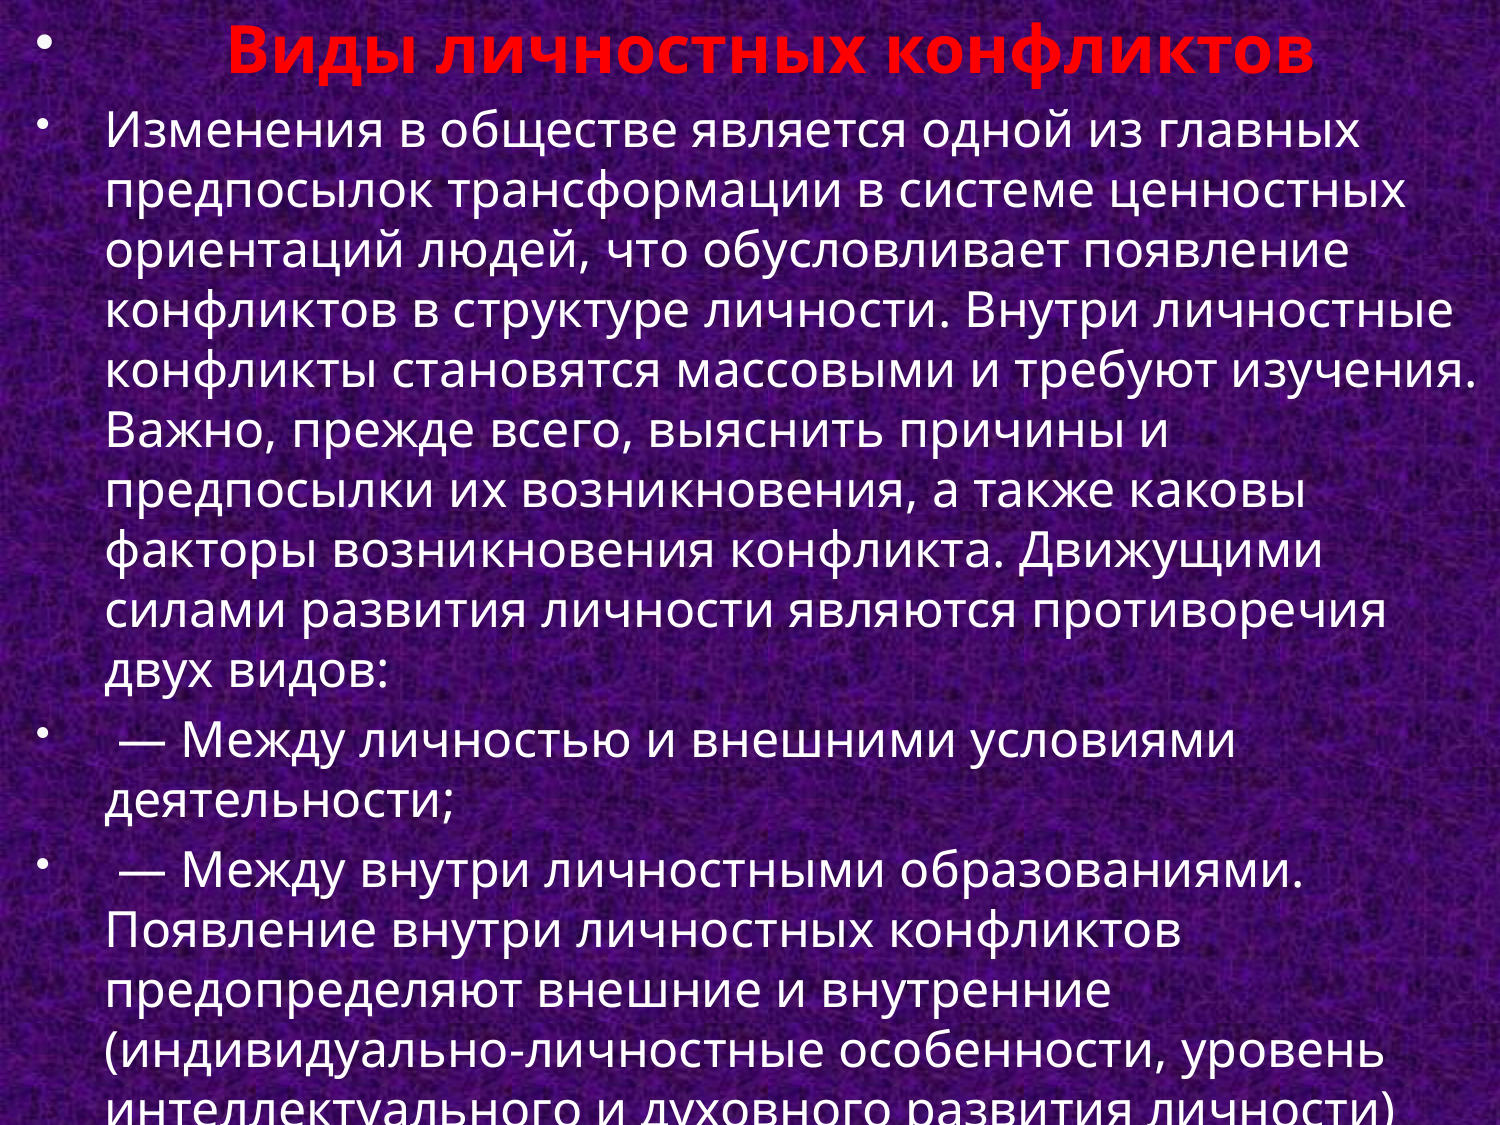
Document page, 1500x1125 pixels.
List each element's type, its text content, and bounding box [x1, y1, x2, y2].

picture [0, 953, 1500, 1125]
list Виды личностных конфликтов Изменения в обществе является одной из главных предпосылок трансформации в системе ценностных ориентаций людей, что обусловливает появление конфликтов в структуре личности. Внутри личностные конфликты становятся массовыми и требуют изучения. Важно, прежде всего, выяснить причины и предпосылки их возникновения, а также каковы факторы возникновения конфликта. Движущими силами развития личности являются противоречия двух видов: — Между личностью и внешними условиями деятельности; — Между внутри личностными образованиями. Появление внутри личностных конфликтов предопределяют внешние и внутренние (индивидуально-личностные особенности, уровень интеллектуального и духовного развития личности) показатели. [0, 0, 1500, 953]
